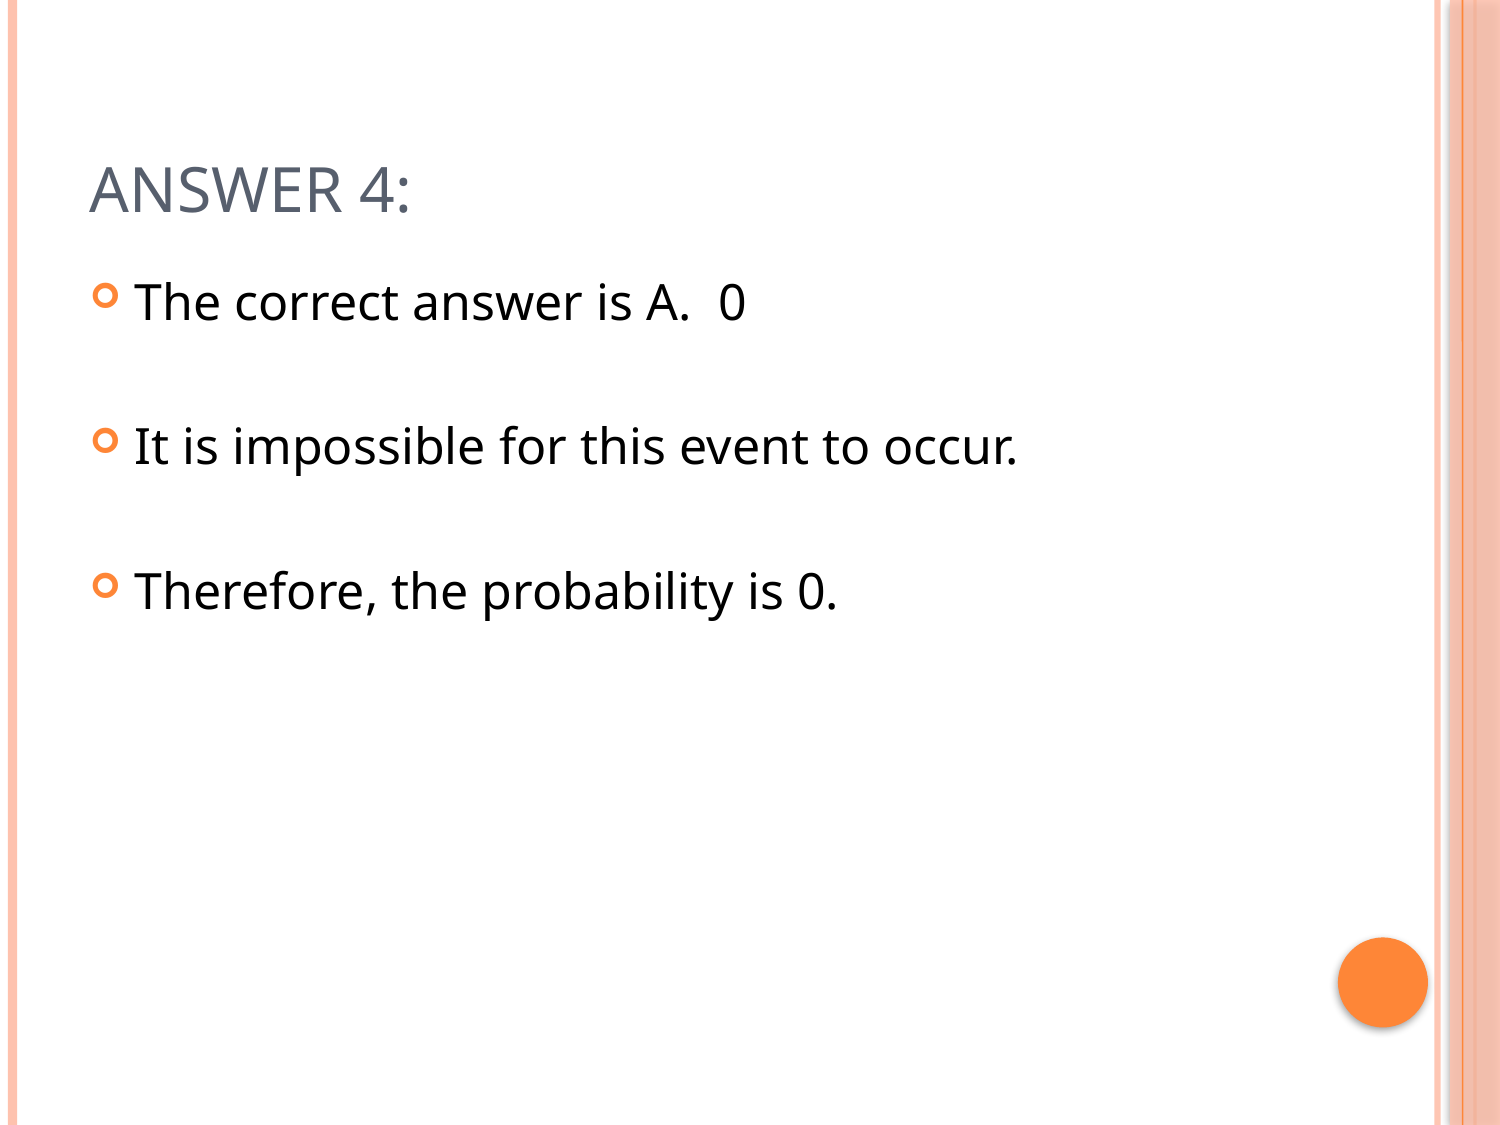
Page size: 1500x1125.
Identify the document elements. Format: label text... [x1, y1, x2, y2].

list The correct answer is A. 0 It is impossible for this event to occur. Therefore, the probability is 0. [75, 262, 1300, 1062]
title Answer 4: [75, 45, 1300, 233]
